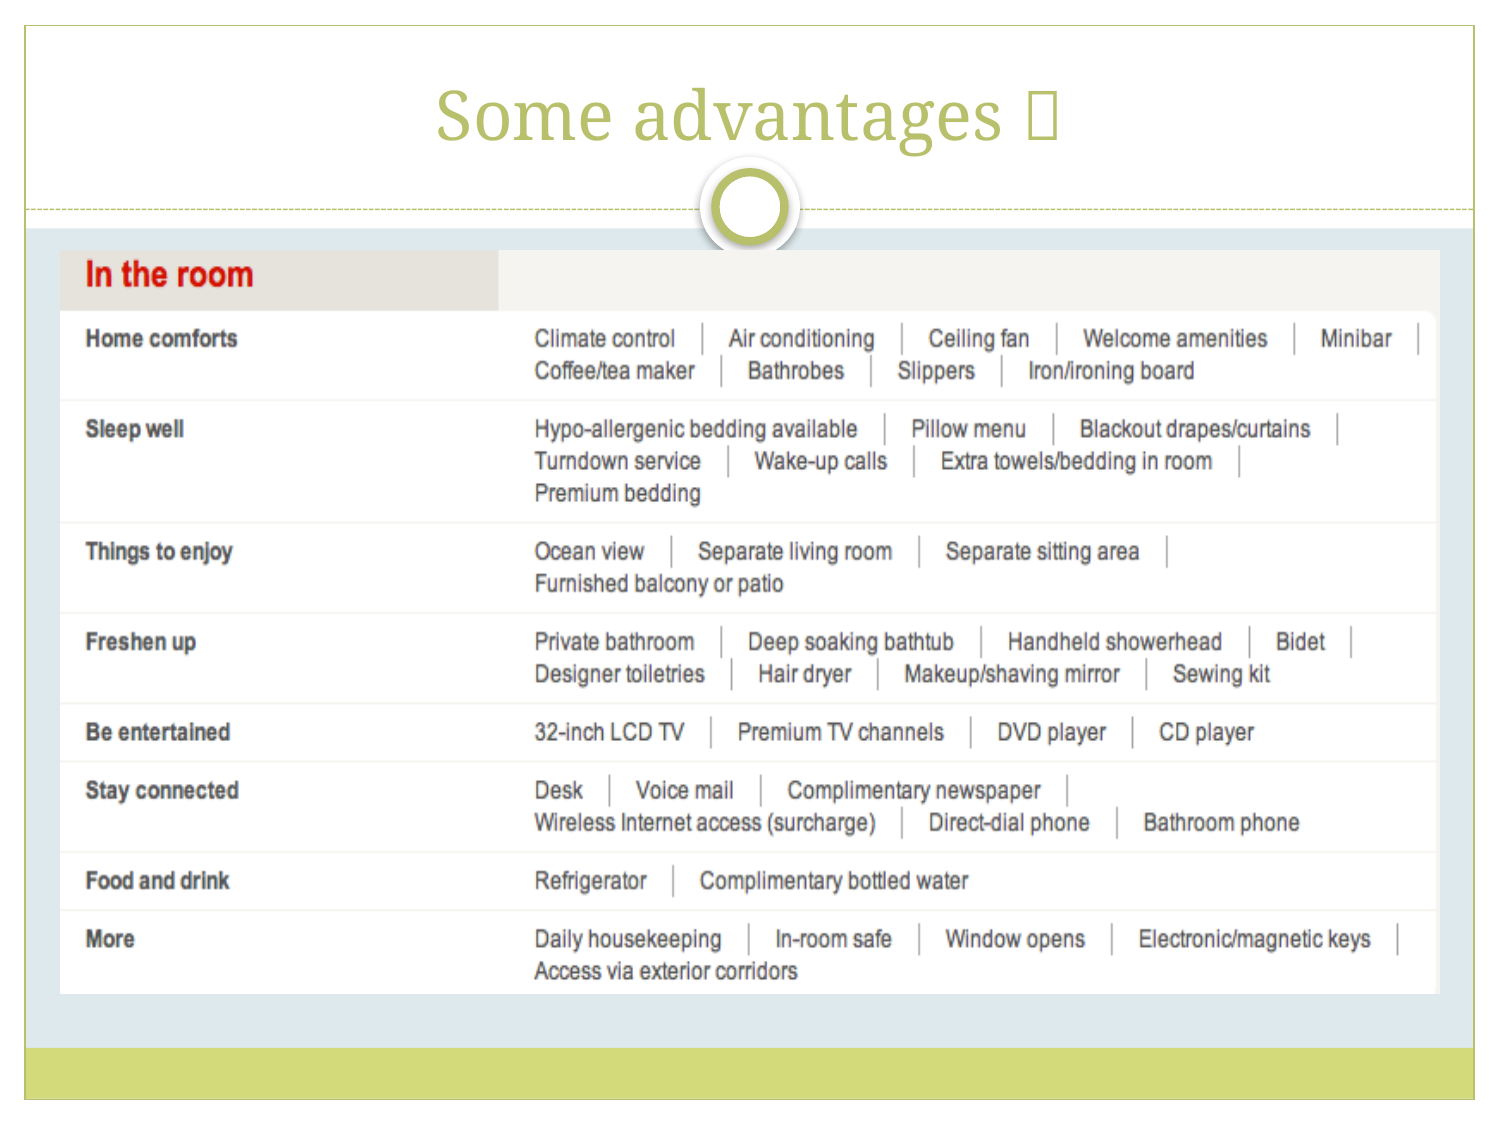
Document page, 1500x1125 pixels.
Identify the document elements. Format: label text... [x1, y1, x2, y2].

title Some advantages  [49, 37, 1450, 162]
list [49, 250, 1445, 1001]
